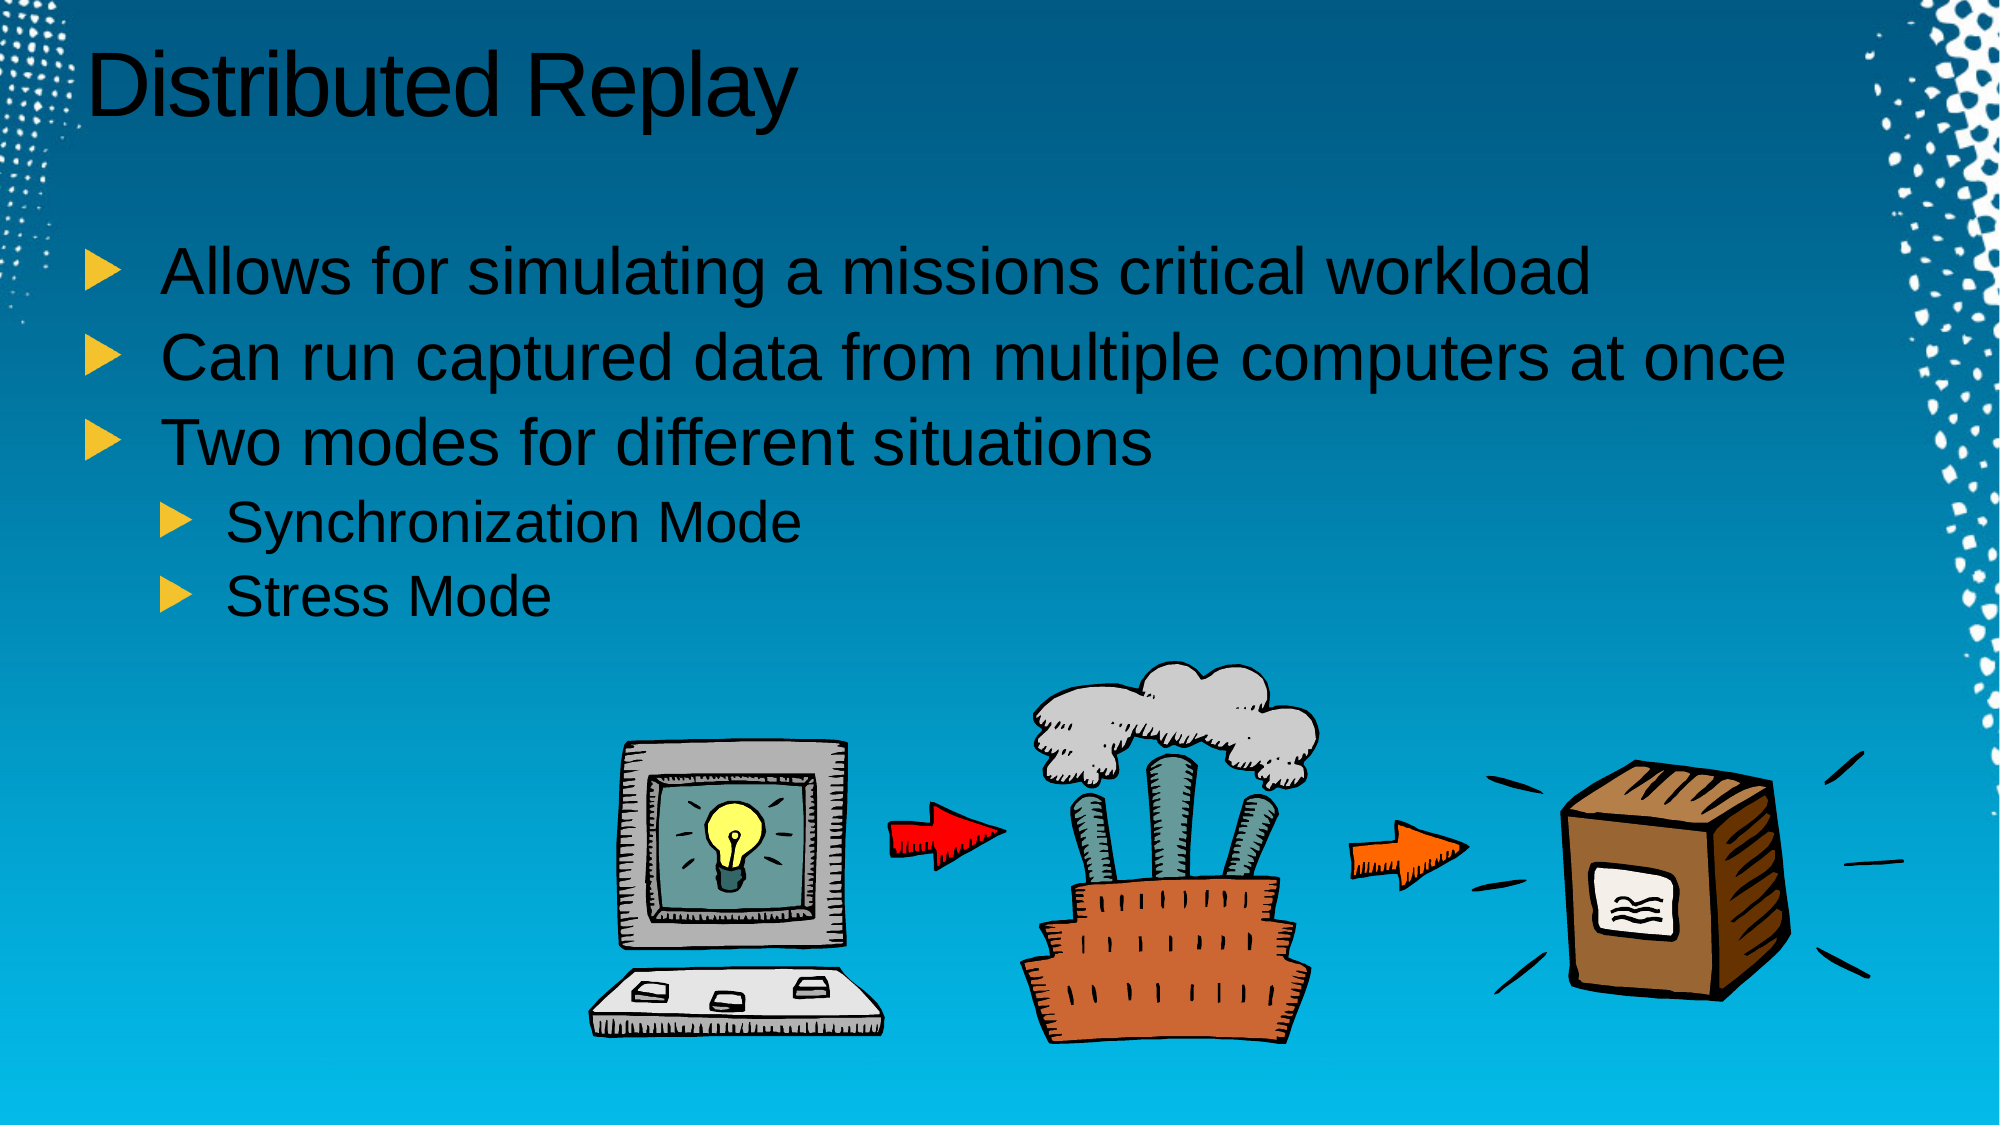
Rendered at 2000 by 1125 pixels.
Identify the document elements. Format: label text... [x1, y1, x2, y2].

picture [1932, 235, 1943, 241]
picture [33, 116, 40, 124]
picture [1938, 122, 1950, 133]
picture [55, 62, 62, 69]
picture [1955, 246, 1965, 256]
picture [1935, 0, 2000, 306]
picture [1982, 714, 1993, 729]
picture [33, 88, 42, 97]
picture [1510, 954, 1544, 982]
picture [1022, 755, 1310, 1043]
picture [1926, 344, 1939, 358]
picture [1994, 382, 2000, 391]
picture [1963, 278, 1976, 291]
picture [29, 27, 38, 38]
picture [1350, 821, 1467, 889]
picture [1914, 308, 1929, 326]
picture [1935, 177, 1945, 189]
picture [1968, 481, 1978, 492]
picture [1991, 747, 2000, 765]
picture [1972, 570, 1986, 583]
picture [86, 250, 119, 289]
picture [1970, 426, 1980, 436]
picture [0, 155, 5, 163]
picture [1983, 404, 1992, 414]
picture [1946, 155, 1961, 167]
picture [30, 14, 40, 23]
picture [1562, 761, 1790, 1000]
picture [1946, 525, 1956, 533]
picture [1930, 291, 1941, 297]
picture [1993, 321, 2000, 339]
title Distributed Replay [85, 37, 1914, 138]
picture [1950, 359, 1960, 366]
picture [54, 76, 60, 83]
picture [1928, 399, 1939, 415]
picture [1948, 413, 1958, 424]
picture [1969, 625, 1985, 642]
picture [1995, 582, 2000, 595]
picture [1911, 223, 1918, 230]
picture [1821, 951, 1869, 977]
picture [1974, 683, 1985, 694]
picture [1963, 589, 1976, 607]
picture [17, 129, 23, 136]
picture [38, 74, 47, 80]
picture [47, 0, 57, 10]
picture [161, 577, 190, 611]
picture [86, 420, 119, 459]
picture [24, 72, 32, 79]
picture [1935, 379, 1948, 391]
picture [45, 16, 55, 24]
picture [18, 13, 26, 19]
picture [28, 42, 36, 53]
picture [33, 0, 42, 10]
picture [1919, 367, 1930, 378]
picture [618, 740, 847, 949]
picture [1941, 324, 1952, 332]
picture [1957, 187, 1971, 200]
picture [9, 84, 15, 91]
picture [1955, 557, 1965, 573]
picture [1922, 200, 1934, 207]
picture [1963, 535, 1977, 550]
picture [1489, 777, 1535, 791]
picture [16, 143, 21, 151]
picture [43, 42, 49, 53]
picture [1973, 368, 1982, 380]
picture [1925, 141, 1935, 155]
picture [161, 503, 190, 536]
picture [1921, 0, 1934, 8]
picture [590, 968, 883, 1037]
picture [1945, 213, 1955, 220]
picture [58, 32, 66, 41]
picture [16, 22, 23, 34]
picture [0, 24, 9, 33]
picture [1892, 212, 1902, 216]
picture [1034, 662, 1318, 790]
picture [1942, 465, 1958, 483]
picture [6, 97, 12, 105]
picture [10, 69, 17, 78]
picture [34, 101, 43, 111]
picture [11, 55, 21, 64]
picture [1988, 547, 2000, 561]
picture [26, 57, 34, 68]
picture [0, 40, 9, 45]
picture [1963, 335, 1972, 344]
picture [1889, 152, 1901, 166]
picture [1942, 269, 1953, 276]
picture [1992, 438, 2000, 448]
picture [56, 47, 64, 55]
picture [1826, 753, 1862, 783]
picture [1914, 164, 1923, 177]
picture [1981, 604, 2000, 620]
picture [1979, 657, 1995, 676]
picture [13, 41, 25, 49]
picture [18, 0, 29, 6]
picture [1990, 492, 2000, 505]
picture [1920, 257, 1932, 264]
picture [1988, 691, 2000, 709]
picture [42, 31, 53, 39]
picture [86, 335, 119, 374]
picture [3, 10, 11, 18]
picture [1952, 502, 1967, 516]
picture [31, 131, 37, 138]
picture [1972, 312, 1985, 322]
picture [1935, 431, 1946, 449]
picture [1960, 392, 1970, 403]
list Allows for simulating a missions critical workload Can run captured data from multiple computers at once Two modes for different situations Synchronization Mode Stress Mode [85, 237, 1914, 822]
picture [1991, 637, 2000, 652]
picture [1914, 274, 1920, 291]
picture [889, 803, 1004, 869]
picture [1980, 460, 1987, 469]
picture [1925, 87, 1941, 99]
picture [1978, 517, 1987, 527]
picture [1929, 27, 1945, 45]
picture [41, 59, 48, 67]
picture [1984, 349, 1992, 357]
picture [1953, 301, 1962, 312]
picture [1898, 188, 1912, 198]
picture [1915, 109, 1924, 119]
picture [1958, 445, 1968, 460]
picture [1475, 881, 1521, 890]
